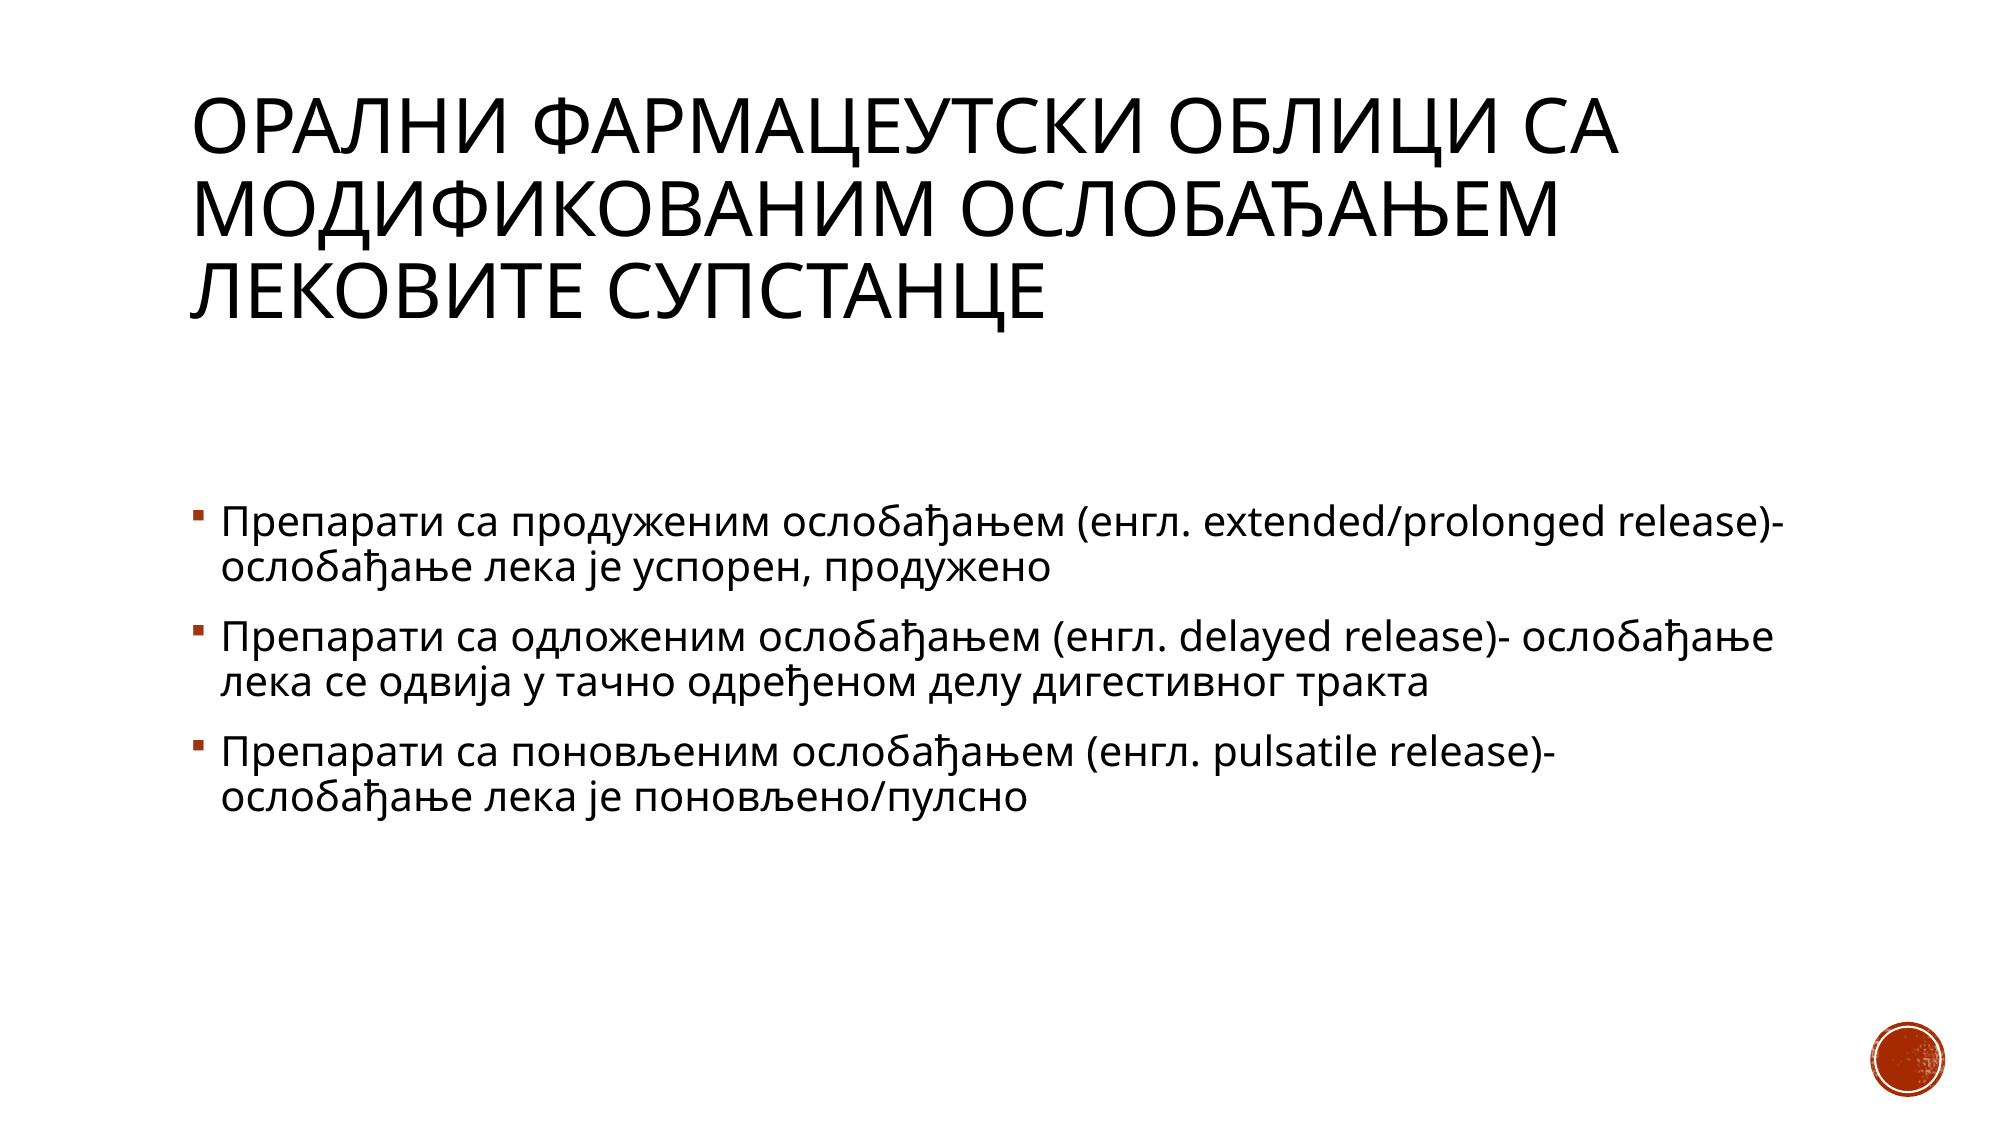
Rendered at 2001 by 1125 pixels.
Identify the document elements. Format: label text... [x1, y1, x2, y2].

list Препарати са продуженим ослобађањем (енгл. extended/prolonged release)- ослобађање лека је успорен, продужено Препарати са одложеним ослобађањем (енгл. delayed release)- ослобађање лека се одвија у тачно одређеном делу дигестивног тракта Препарати са поновљеним ослобађањем (енгл. pulsatile release)- ослобађање лека је поновљено/пулсно [175, 348, 1826, 1013]
title Орални фармацеутски облици са модификованим ослобађањем лековите супстанце [175, 79, 1826, 344]
